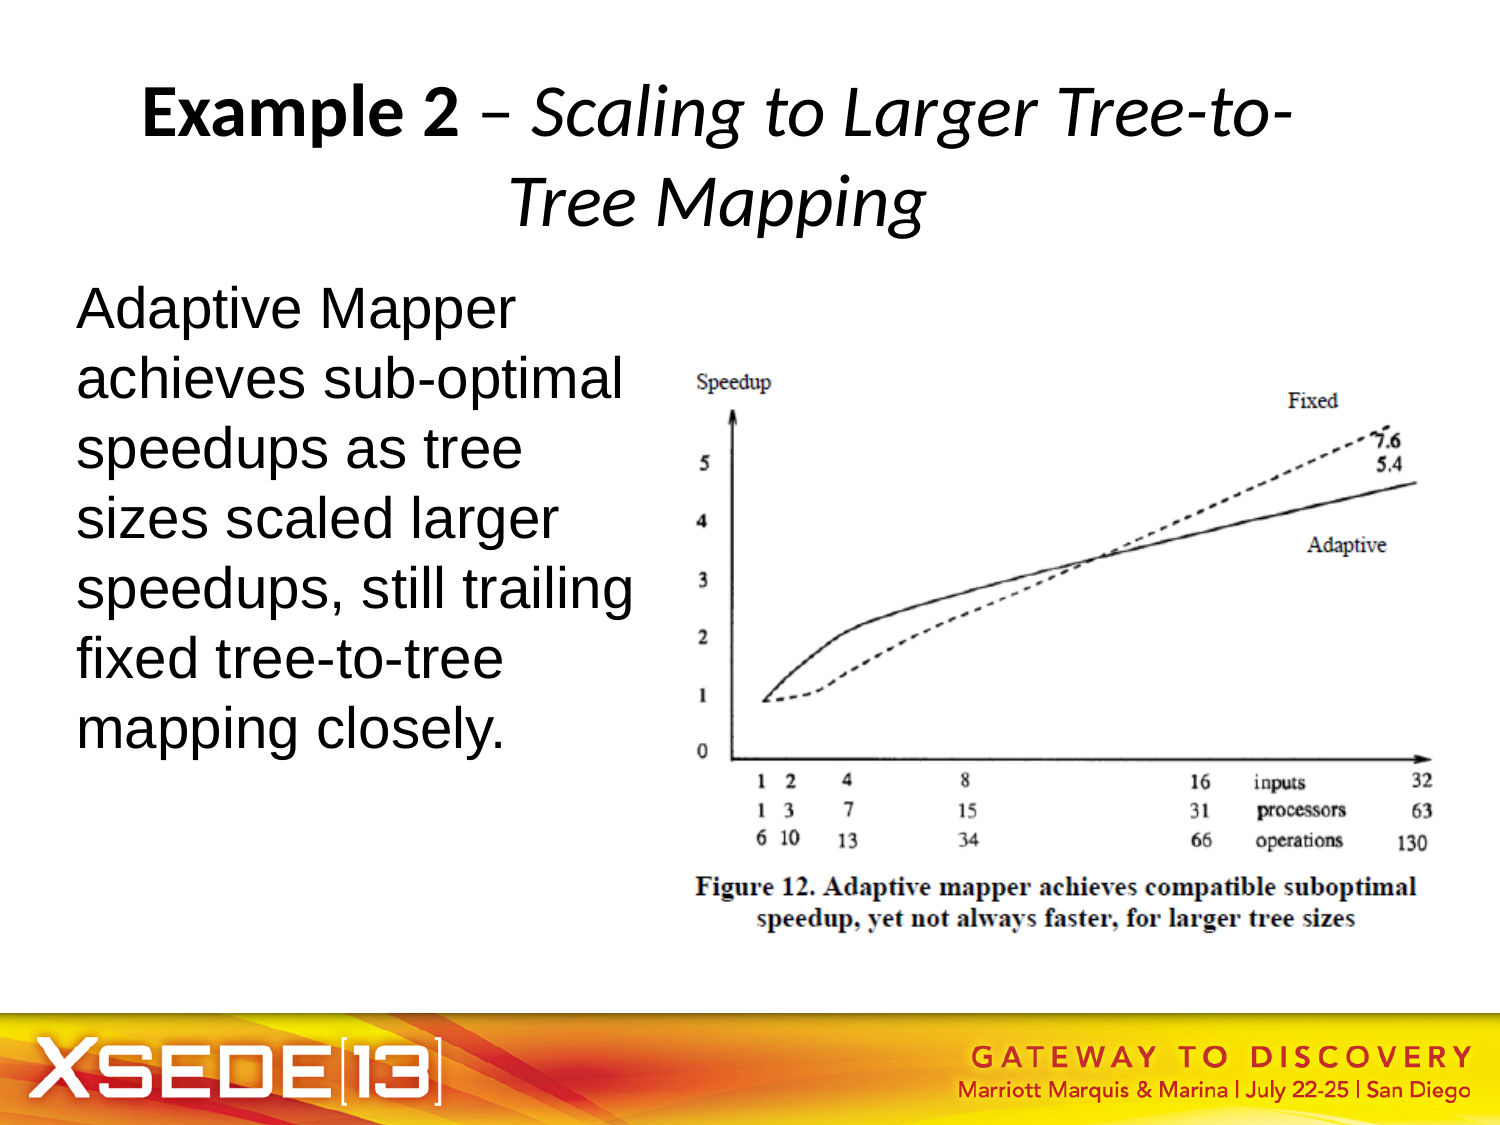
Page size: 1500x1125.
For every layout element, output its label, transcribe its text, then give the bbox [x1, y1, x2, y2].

picture [684, 366, 1444, 952]
text_box Example 2 – Scaling to Larger Tree-to-Tree Mapping [61, 54, 1375, 279]
text_box Adaptive Mapper achieves sub-optimal speedups as tree sizes scaled larger speedups, still trailing fixed tree-to-tree mapping closely. [61, 262, 685, 952]
picture [0, 984, 1500, 1125]
